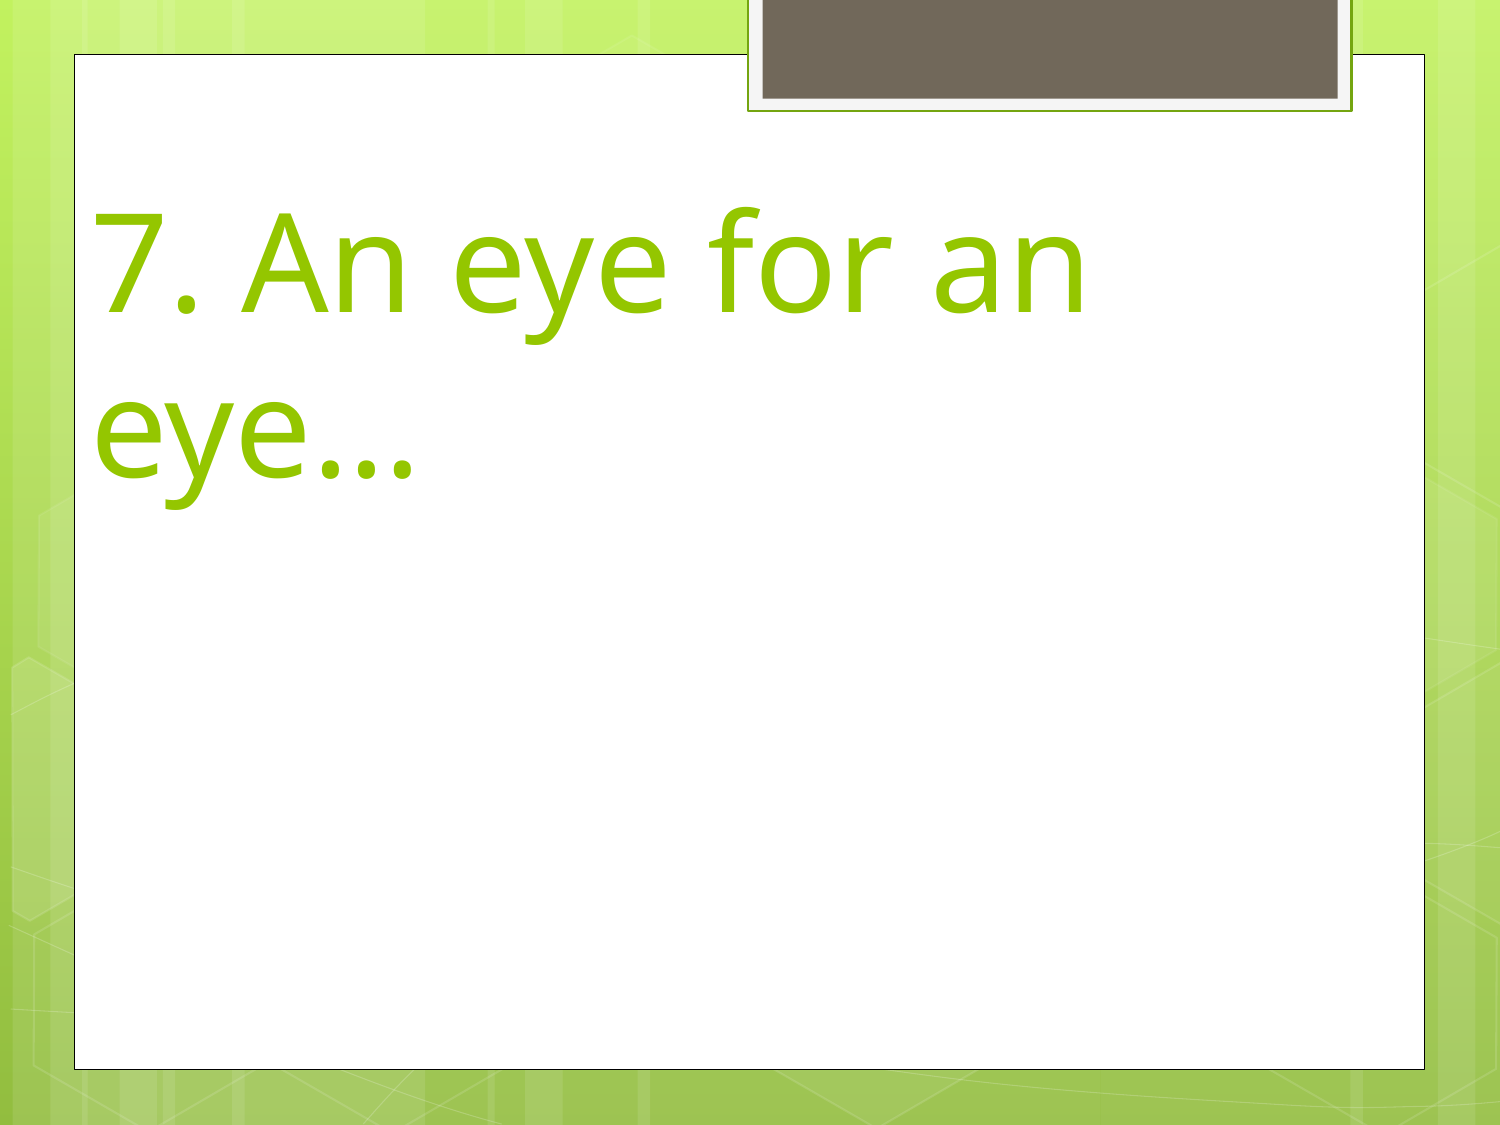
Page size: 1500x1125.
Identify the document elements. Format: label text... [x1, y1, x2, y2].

title 7. An eye for an eye… [75, 45, 1425, 513]
